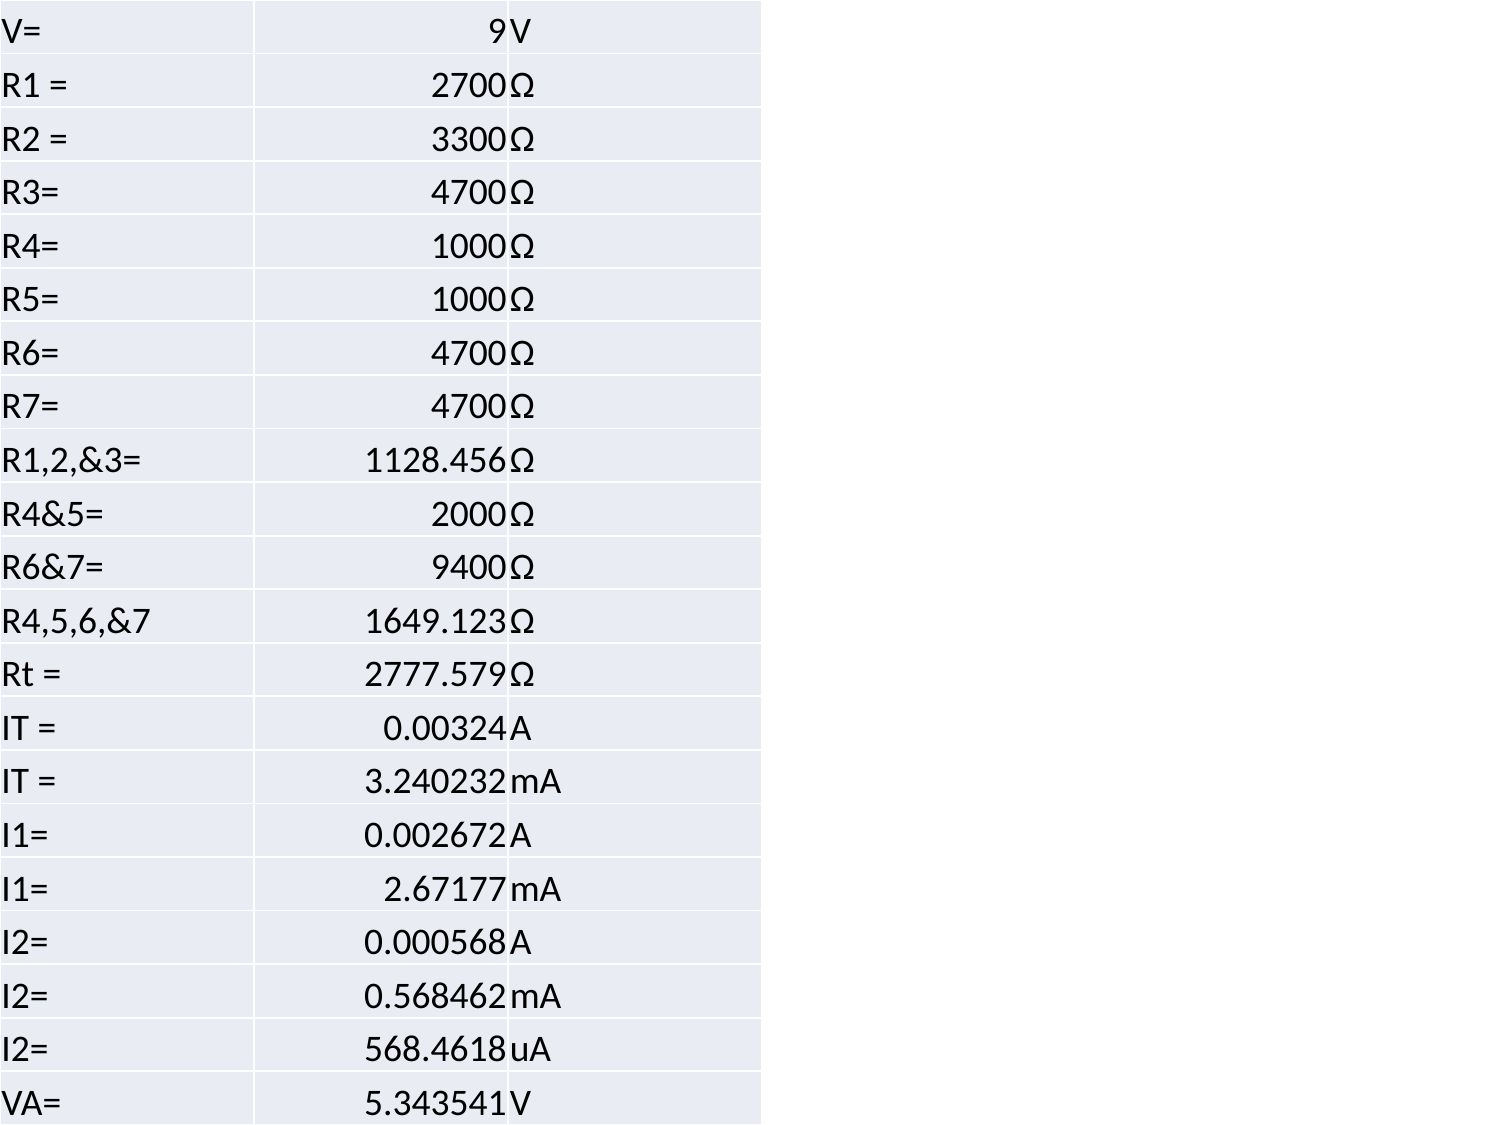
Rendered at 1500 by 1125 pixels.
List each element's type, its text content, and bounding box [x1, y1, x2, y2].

table_cell 0.000568 [255, 911, 507, 963]
table_cell R6&7= [1, 537, 253, 588]
table_cell R4,5,6,&7 [1, 590, 253, 642]
table_cell Ω [509, 215, 761, 267]
table_cell Ω [509, 376, 761, 428]
table_cell I2= [1, 1019, 253, 1070]
table_cell 4700 [255, 162, 507, 213]
table_cell R6= [1, 322, 253, 374]
table_cell I1= [1, 858, 253, 910]
table_cell A [509, 804, 761, 856]
table_cell R4= [1, 215, 253, 267]
table_cell Ω [509, 483, 761, 535]
table_cell Ω [509, 644, 761, 695]
table_cell IT = [1, 751, 253, 803]
table_cell 3.240232 [255, 751, 507, 803]
table_cell 2700 [255, 54, 507, 106]
table_cell V [509, 1072, 761, 1124]
table_cell Ω [509, 54, 761, 106]
table_cell R3= [1, 162, 253, 213]
table_cell Ω [509, 429, 761, 481]
table_cell 1128.456 [255, 429, 507, 481]
table_cell 2.67177 [255, 858, 507, 910]
table_cell I2= [1, 965, 253, 1017]
table_cell 568.4618 [255, 1019, 507, 1070]
table_cell Ω [509, 162, 761, 213]
table_cell 0.568462 [255, 965, 507, 1017]
table_cell 1000 [255, 215, 507, 267]
table_cell 2000 [255, 483, 507, 535]
table_cell A [509, 911, 761, 963]
table_cell 9400 [255, 537, 507, 588]
table_cell Ω [509, 269, 761, 320]
table_cell 1000 [255, 269, 507, 320]
table_cell R7= [1, 376, 253, 428]
table_cell VA= [1, 1072, 253, 1124]
table_cell 2777.579 [255, 644, 507, 695]
table_cell Rt = [1, 644, 253, 695]
table_header V= [1, 1, 253, 53]
table_cell mA [509, 858, 761, 910]
table_cell mA [509, 751, 761, 803]
table_cell 4700 [255, 322, 507, 374]
table_header V [509, 1, 761, 53]
table_cell I1= [1, 804, 253, 856]
table_cell R4&5= [1, 483, 253, 535]
table_cell Ω [509, 537, 761, 588]
table_cell R2 = [1, 108, 253, 160]
table_cell 1649.123 [255, 590, 507, 642]
table_cell Ω [509, 108, 761, 160]
table_cell I2= [1, 911, 253, 963]
table_cell mA [509, 965, 761, 1017]
table_header 9 [255, 1, 507, 53]
table_cell 5.343541 [255, 1072, 507, 1124]
table_cell 3300 [255, 108, 507, 160]
table_cell A [509, 697, 761, 749]
table_cell IT = [1, 697, 253, 749]
table_cell R5= [1, 269, 253, 320]
table_cell 0.002672 [255, 804, 507, 856]
table_cell uA [509, 1019, 761, 1070]
table_cell Ω [509, 590, 761, 642]
table_cell Ω [509, 322, 761, 374]
table_cell R1 = [1, 54, 253, 106]
table_cell 0.00324 [255, 697, 507, 749]
table_cell 4700 [255, 376, 507, 428]
table_cell R1,2,&3= [1, 429, 253, 481]
